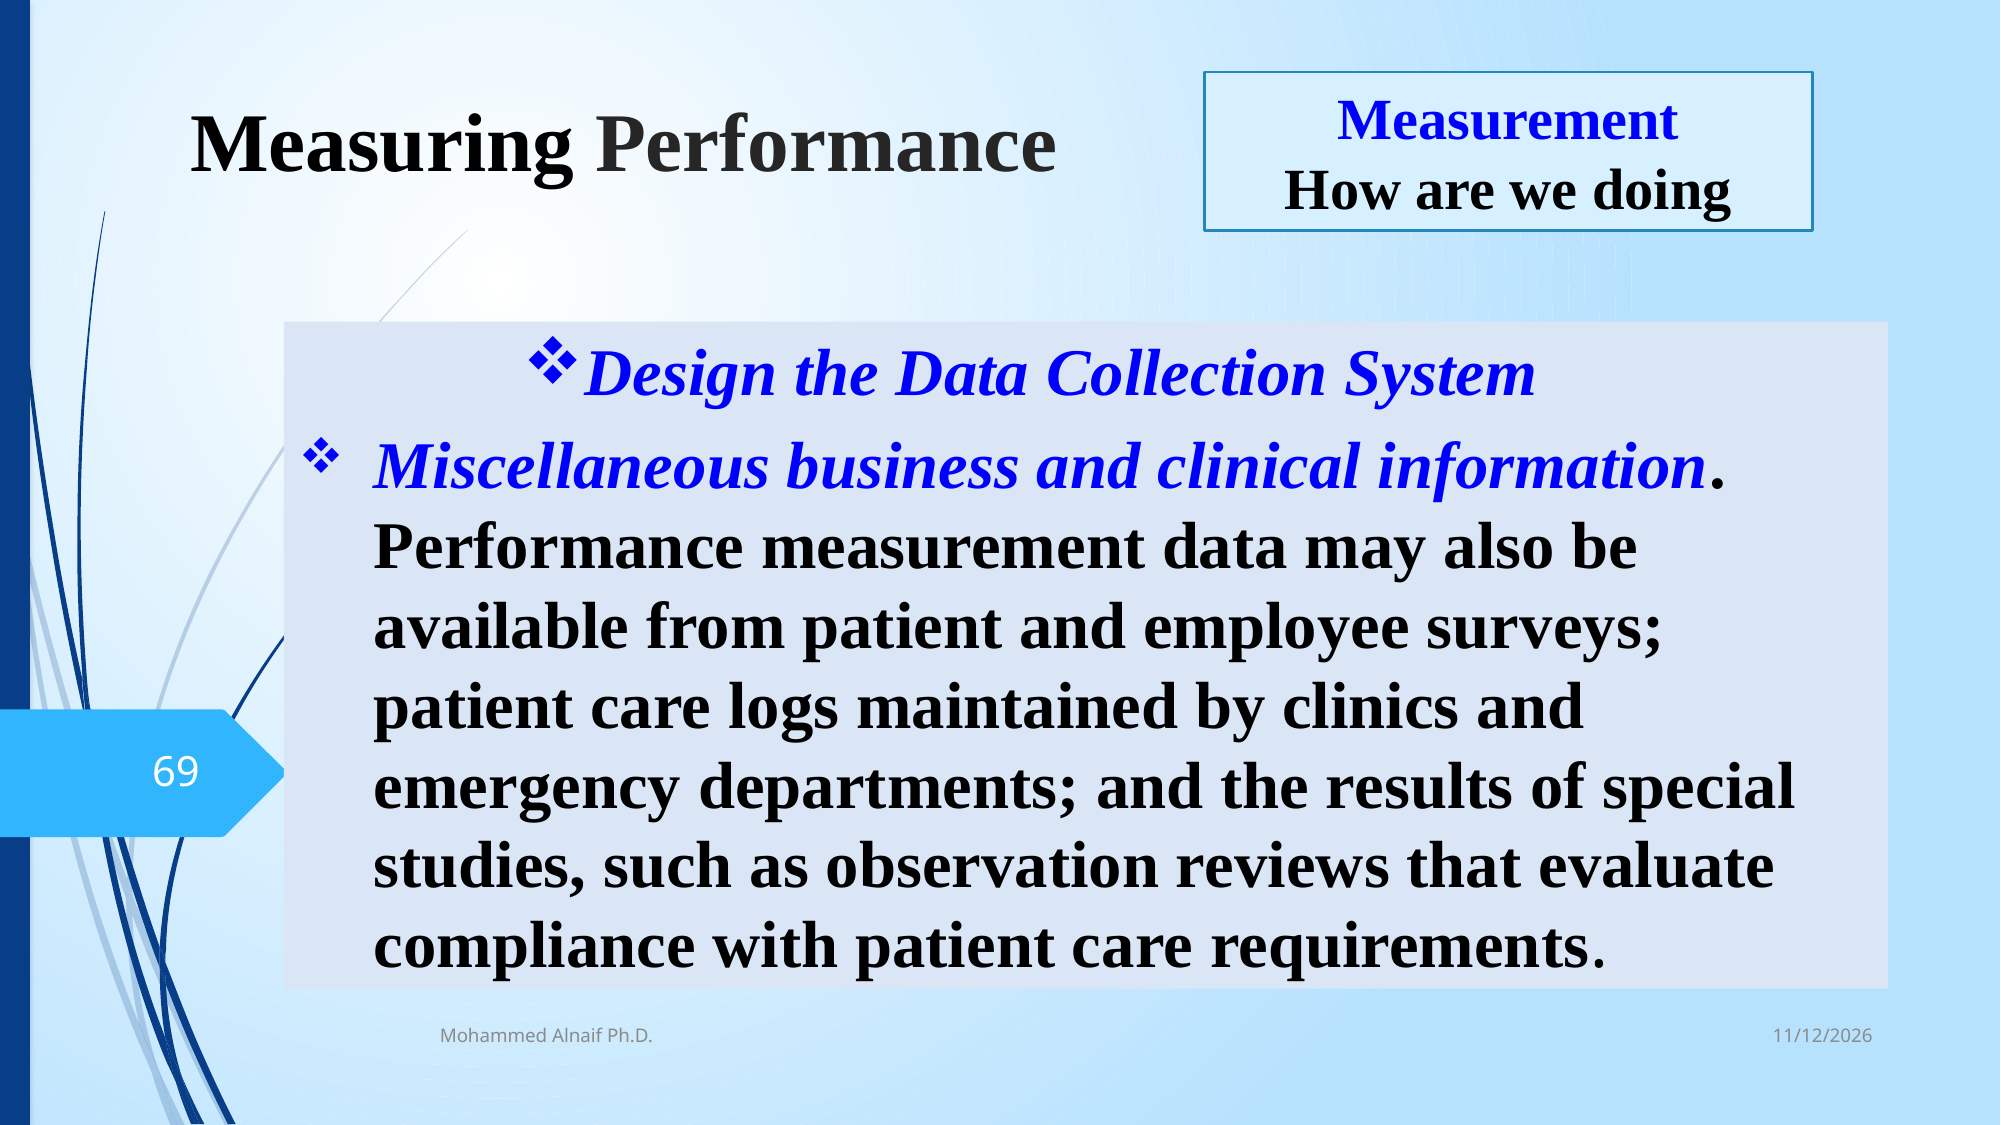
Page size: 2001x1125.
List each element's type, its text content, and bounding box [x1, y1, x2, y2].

subtitle [86, 196, 1961, 1103]
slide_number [1699, 1005, 1888, 1067]
title Measuring Performance [175, 42, 1122, 196]
footer Mohammed Alnaif Ph.D. [424, 1006, 1675, 1067]
slide_number 69 [87, 743, 216, 803]
text_box Design the Data Collection System Miscellaneous business and clinical information. Performance measurement data may also be available from patient and employee surveys; patient care logs maintained by clinics and emergency departments; and the results of special studies, such as observation reviews that evaluate compliance with patient care requirements. [283, 321, 1888, 989]
text_box Measurement How are we doing [1203, 71, 1814, 232]
